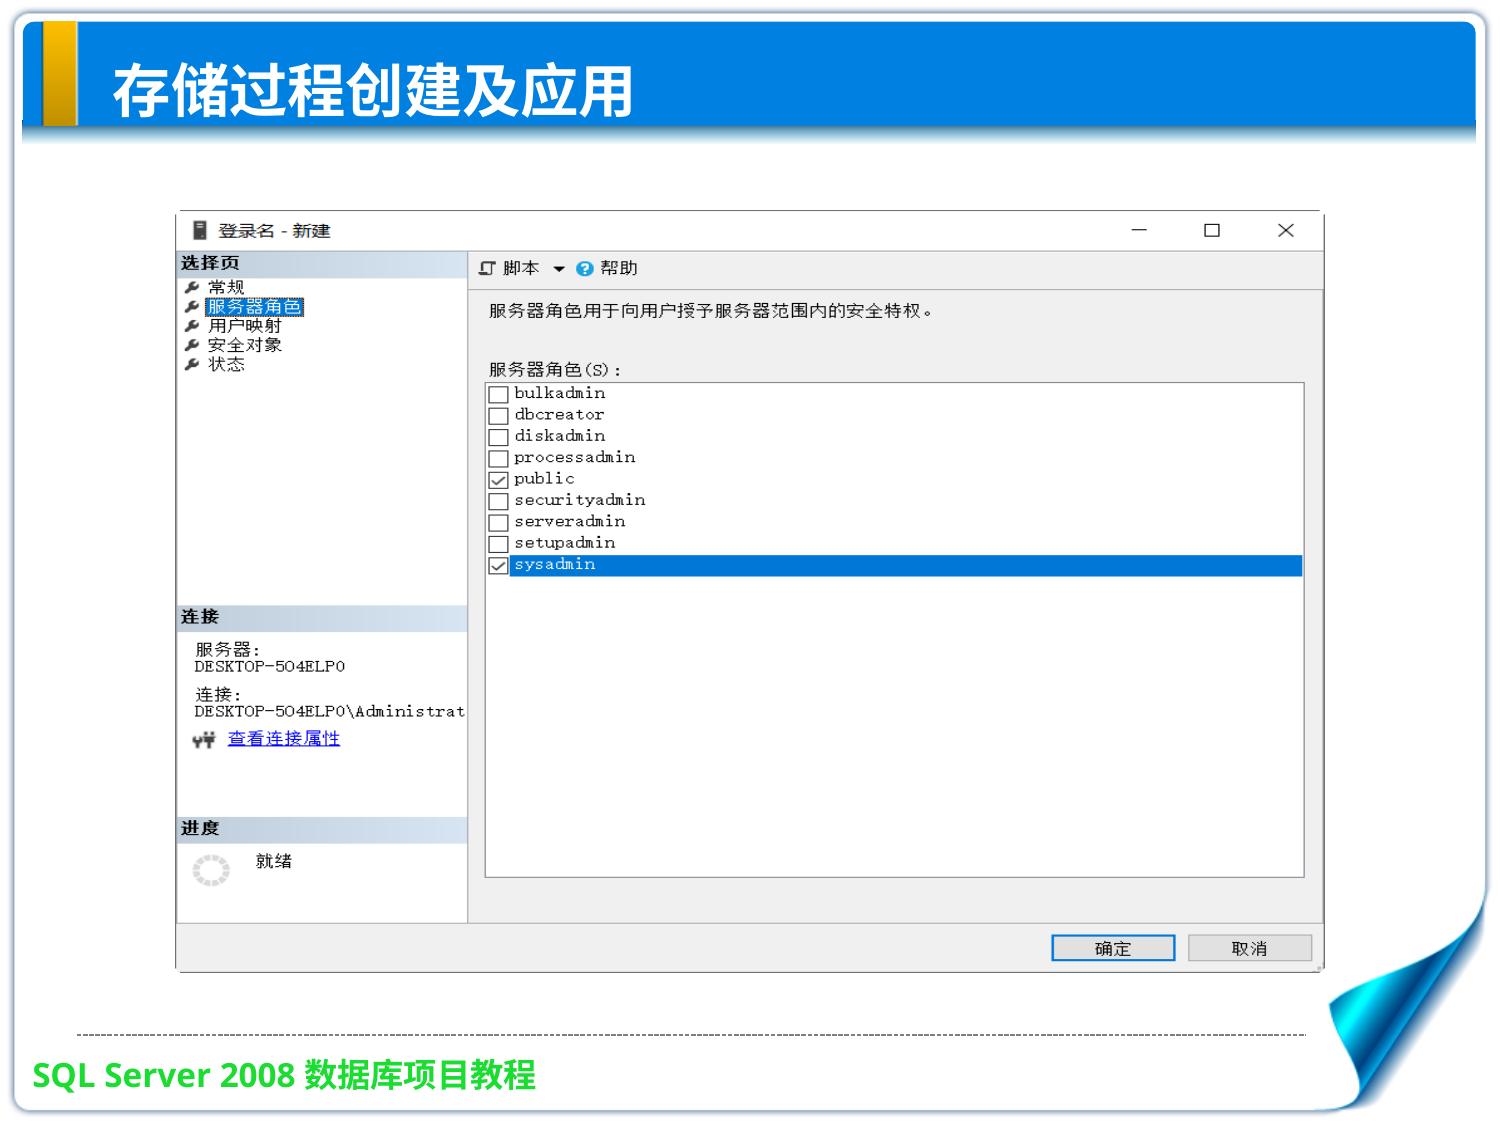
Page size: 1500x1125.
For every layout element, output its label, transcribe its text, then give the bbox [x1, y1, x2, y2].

text_box 存储过程创建及应用 [98, 46, 653, 132]
picture [0, 0, 1500, 1125]
